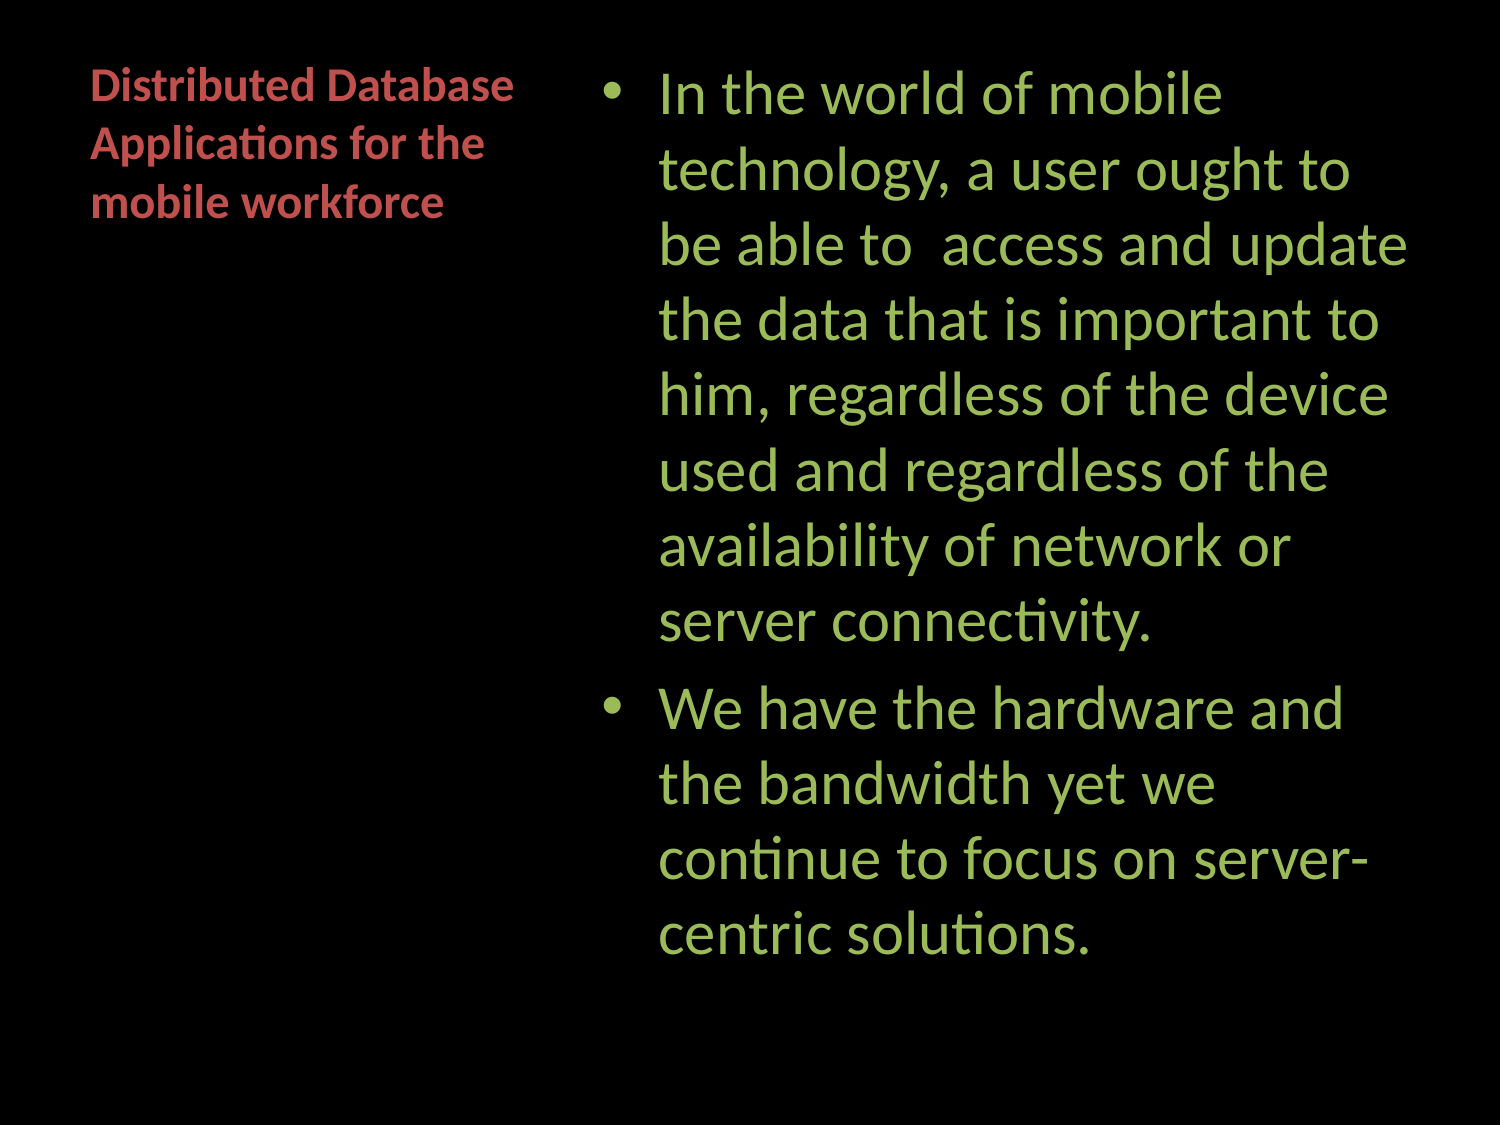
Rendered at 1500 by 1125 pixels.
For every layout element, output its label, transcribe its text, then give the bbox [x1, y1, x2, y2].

list In the world of mobile technology, a user ought to be able to access and update the data that is important to him, regardless of the device used and regardless of the availability of network or server connectivity. We have the hardware and the bandwidth yet we continue to focus on server-centric solutions. [586, 44, 1425, 1005]
title Distributed Database Applications for the mobile workforce [75, 44, 569, 236]
